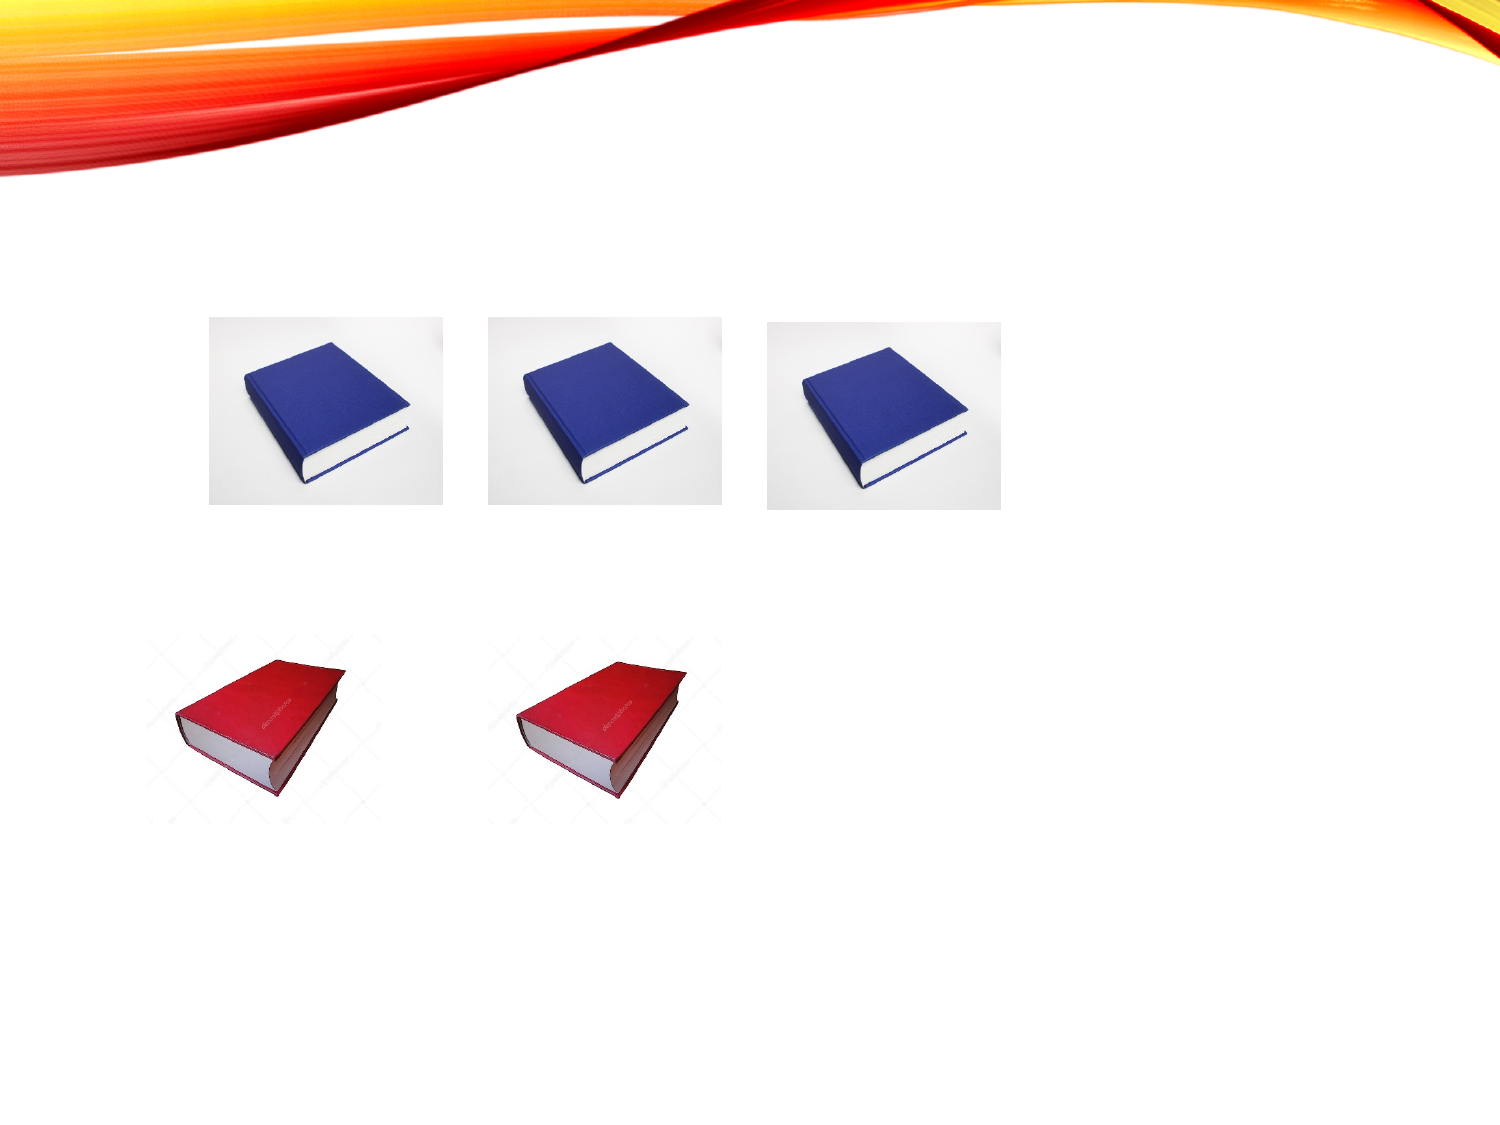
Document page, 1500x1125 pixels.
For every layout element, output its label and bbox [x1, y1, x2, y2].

picture [0, 0, 1500, 178]
picture [488, 317, 722, 506]
picture [147, 634, 381, 825]
picture [488, 636, 722, 825]
list [209, 317, 444, 506]
picture [767, 322, 1001, 511]
